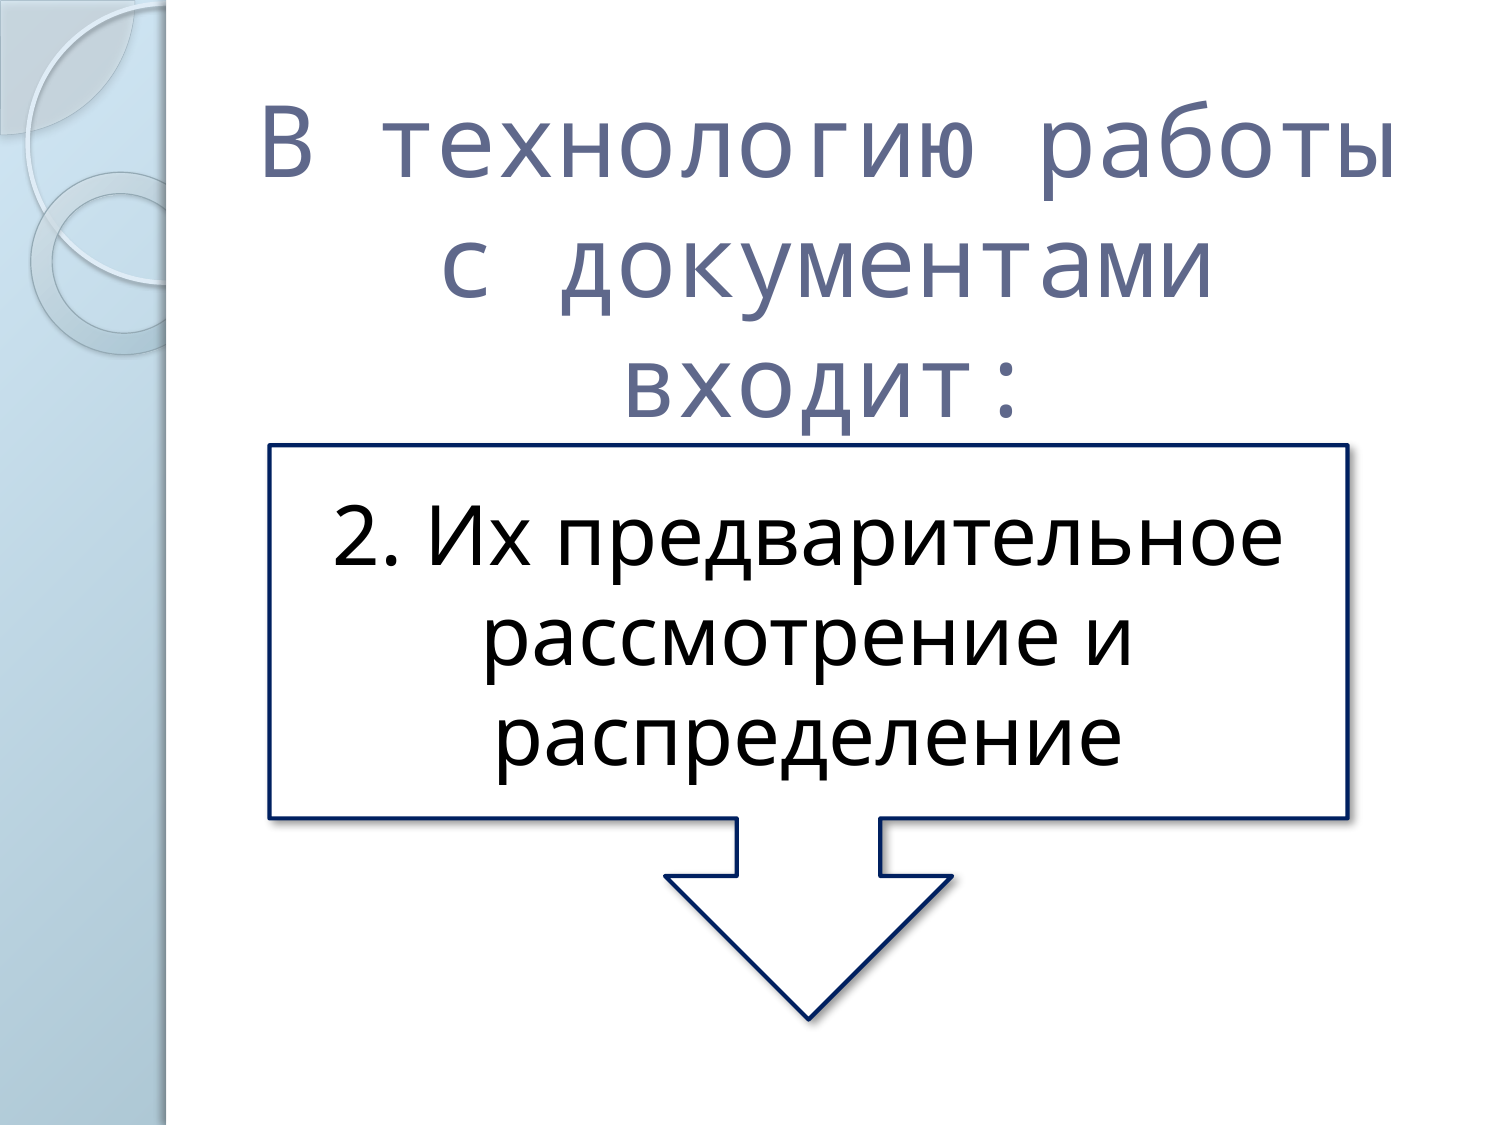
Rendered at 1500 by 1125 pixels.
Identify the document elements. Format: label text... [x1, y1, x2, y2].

title В технологию работы с документами входит: [187, 140, 1466, 375]
text_box 2. Их предварительное рассмотрение и распределение [267, 443, 1350, 1022]
